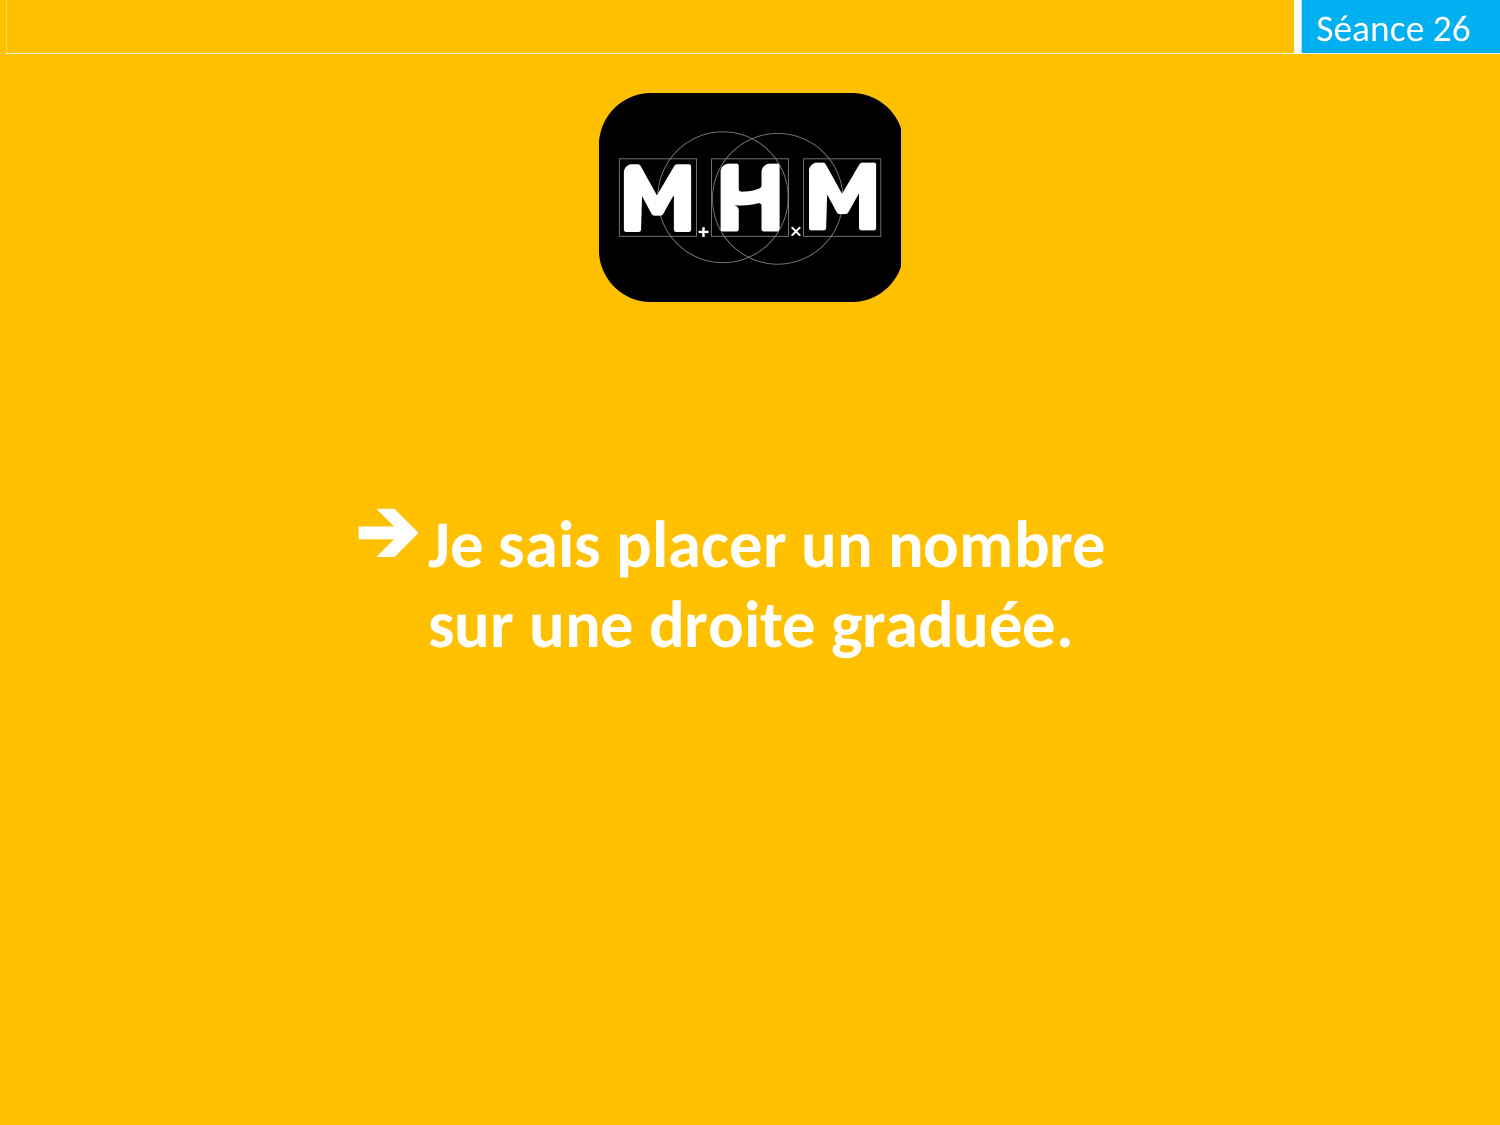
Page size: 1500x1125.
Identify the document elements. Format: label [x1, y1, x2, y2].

text_box [0, 54, 1500, 1125]
